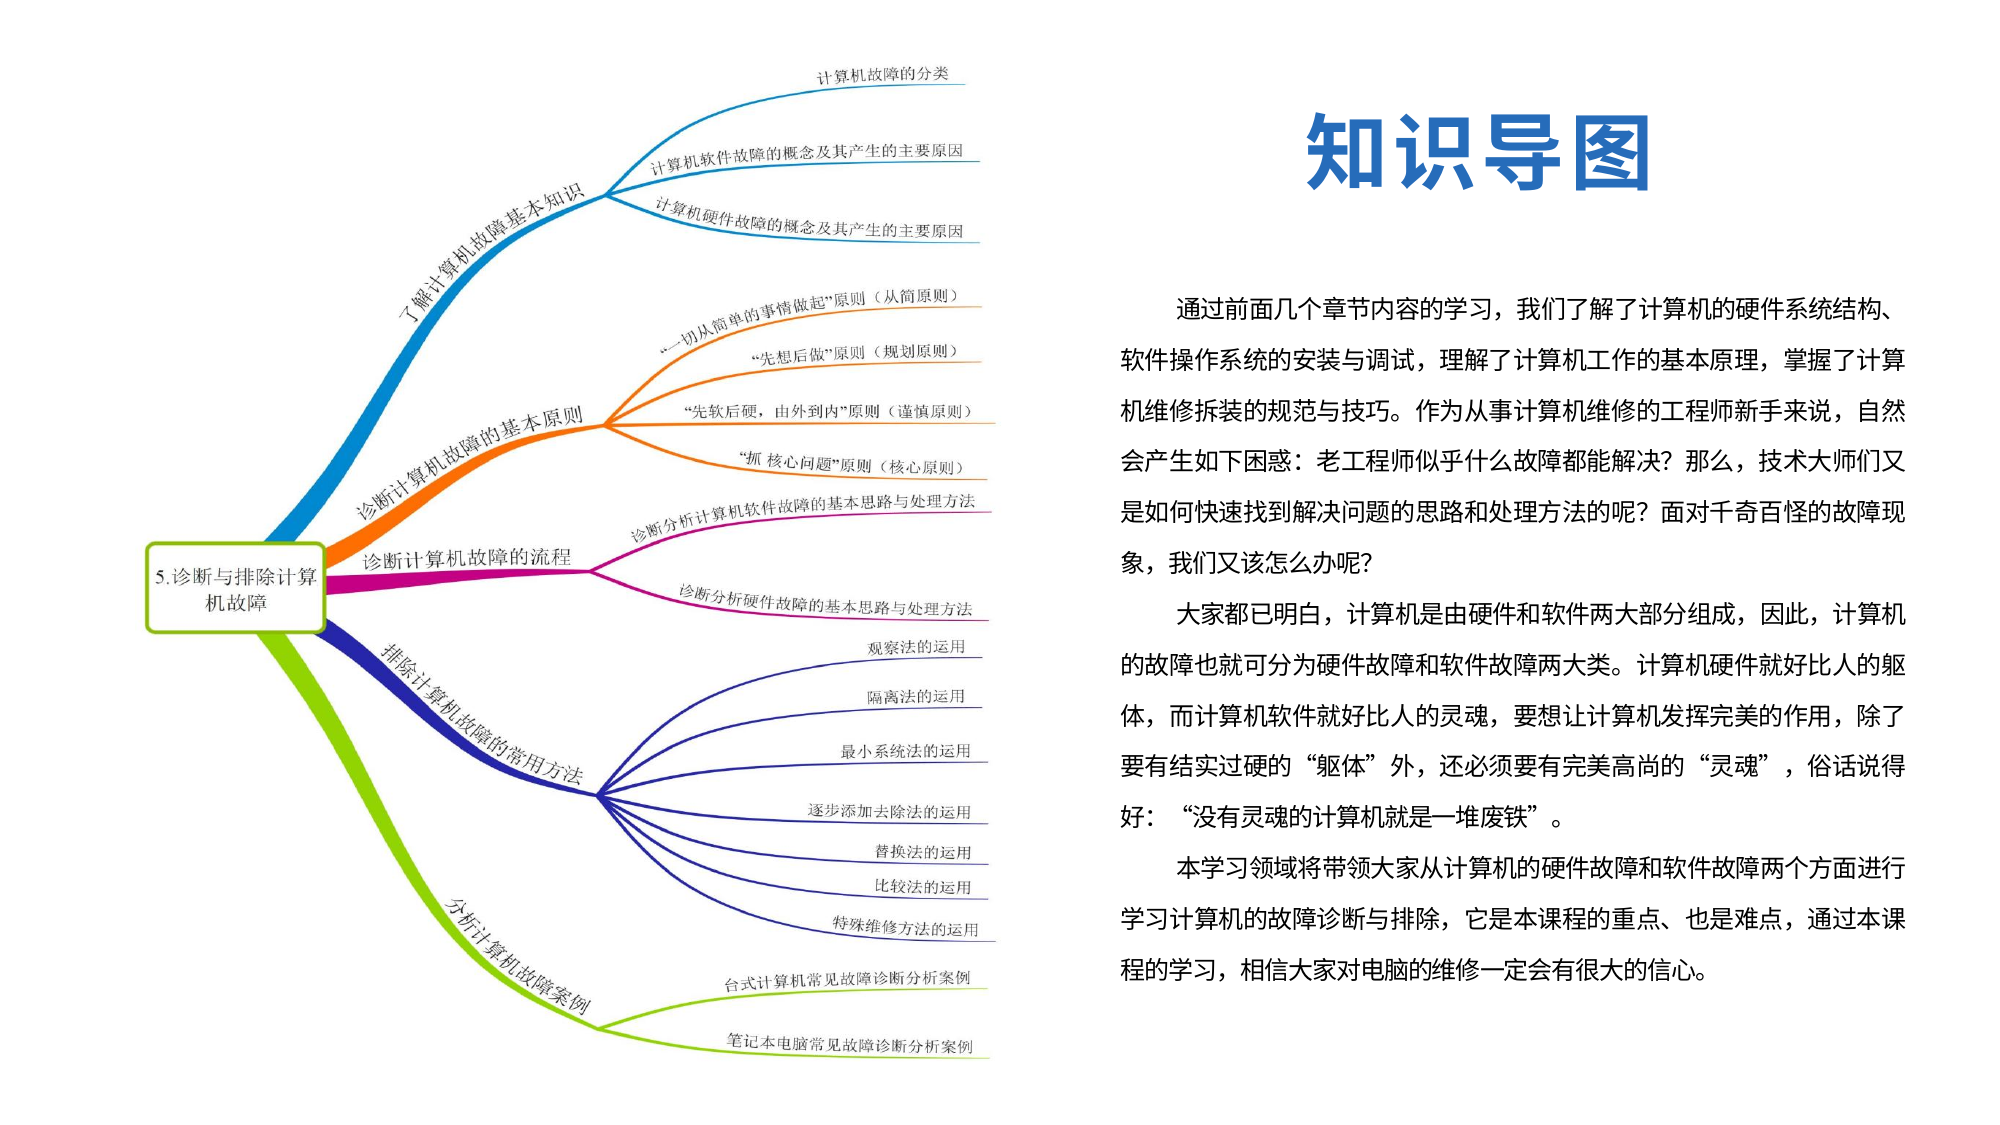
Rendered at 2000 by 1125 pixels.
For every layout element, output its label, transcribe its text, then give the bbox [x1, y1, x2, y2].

text_box 通过前面几个章节内容的学习，我们了解了计算机的硬件系统结构、软件操作系统的安装与调试，理解了计算机工作的基本原理，掌握了计算机维修拆装的规范与技巧。作为从事计算机维修的工程师新手来说，自然会产生如下困惑：老工程师似乎什么故障都能解决？那么，技术大师们又是如何快速找到解决问题的思路和处理方法的呢？面对千奇百怪的故障现象，我们又该怎么办呢？ 大家都已明白，计算机是由硬件和软件两大部分组成，因此，计算机的故障也就可分为硬件故障和软件故障两大类。计算机硬件就好比人的躯体，而计算机软件就好比人的灵魂，要想让计算机发挥完美的作用，除了要有结实过硬的“躯体”外，还必须要有完美高尚的“灵魂”，俗话说得好：“没有灵魂的计算机就是一堆废铁”。 本学习领域将带领大家从计算机的硬件故障和软件故障两个方面进行学习计算机的故障诊断与排除，它是本课程的重点、也是难点，通过本课程的学习，相信大家对电脑的维修一定会有很大的信心。 [1109, 268, 1917, 1017]
text_box 知识导图 [1095, 81, 1864, 205]
picture [135, 50, 1061, 1075]
